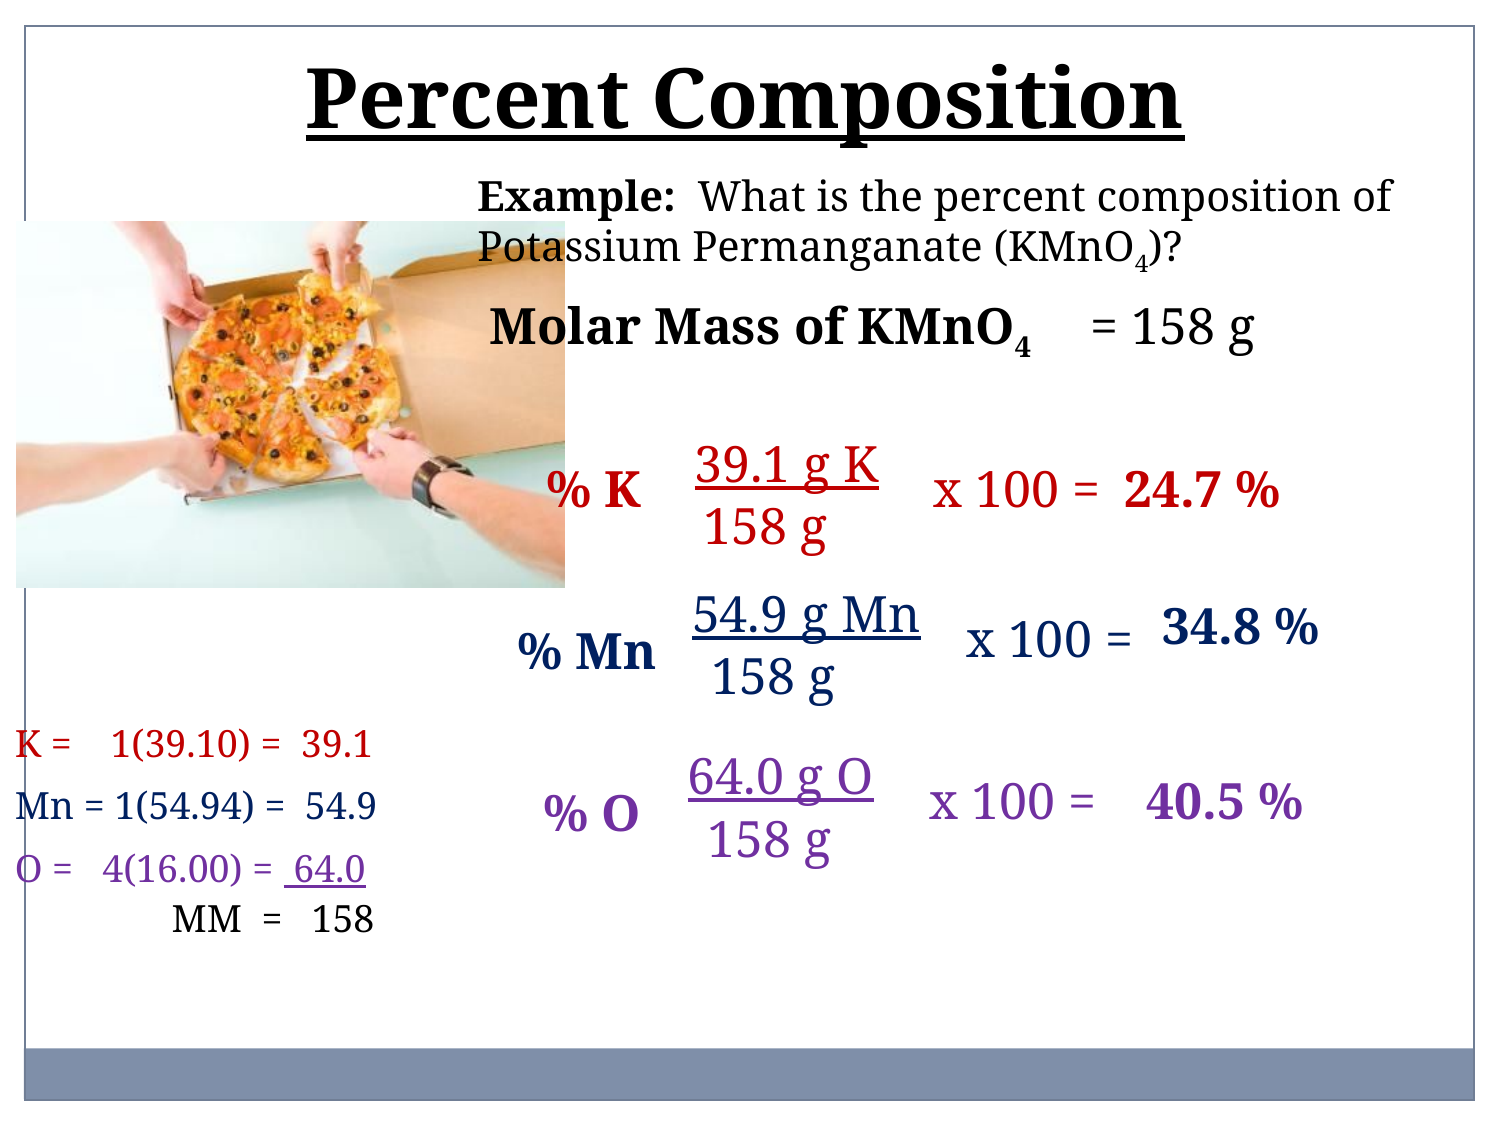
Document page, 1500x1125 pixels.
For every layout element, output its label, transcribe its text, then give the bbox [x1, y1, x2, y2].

text_box K = 1(39.10) = 39.1 [0, 712, 563, 773]
text_box O = 4(16.00) = 64.0 [0, 837, 558, 898]
text_box x 100 = [951, 599, 1149, 675]
text_box % O [528, 774, 656, 849]
text_box Mn = 1(54.94) = 54.9 [0, 774, 559, 835]
text_box 158 g [692, 799, 847, 875]
text_box MM = 158 [156, 887, 475, 948]
text_box 40.5 % [1131, 762, 1319, 838]
text_box Molar Mass of KMnO4 [571, 287, 1188, 371]
text_box 24.7 % [1109, 449, 1297, 525]
text_box 158 g [696, 637, 850, 713]
text_box = 158 g [1188, 287, 1271, 363]
text_box 34.8 % [1148, 587, 1335, 663]
text_box 54.9 g Mn [677, 574, 936, 650]
text_box 158 g [688, 487, 843, 563]
text_box 39.1 g K [679, 424, 894, 500]
text_box x 100 = [914, 762, 1125, 838]
text_box % Mn [502, 612, 672, 688]
text_box x 100 = [918, 449, 1109, 525]
text_box Example: What is the percent composition of Potassium Permanganate (KMnO4)? [462, 162, 1413, 285]
text_box % K [571, 449, 657, 525]
picture [16, 221, 565, 588]
text_box Percent Composition [290, 37, 1200, 153]
text_box 64.0 g O [672, 737, 890, 813]
